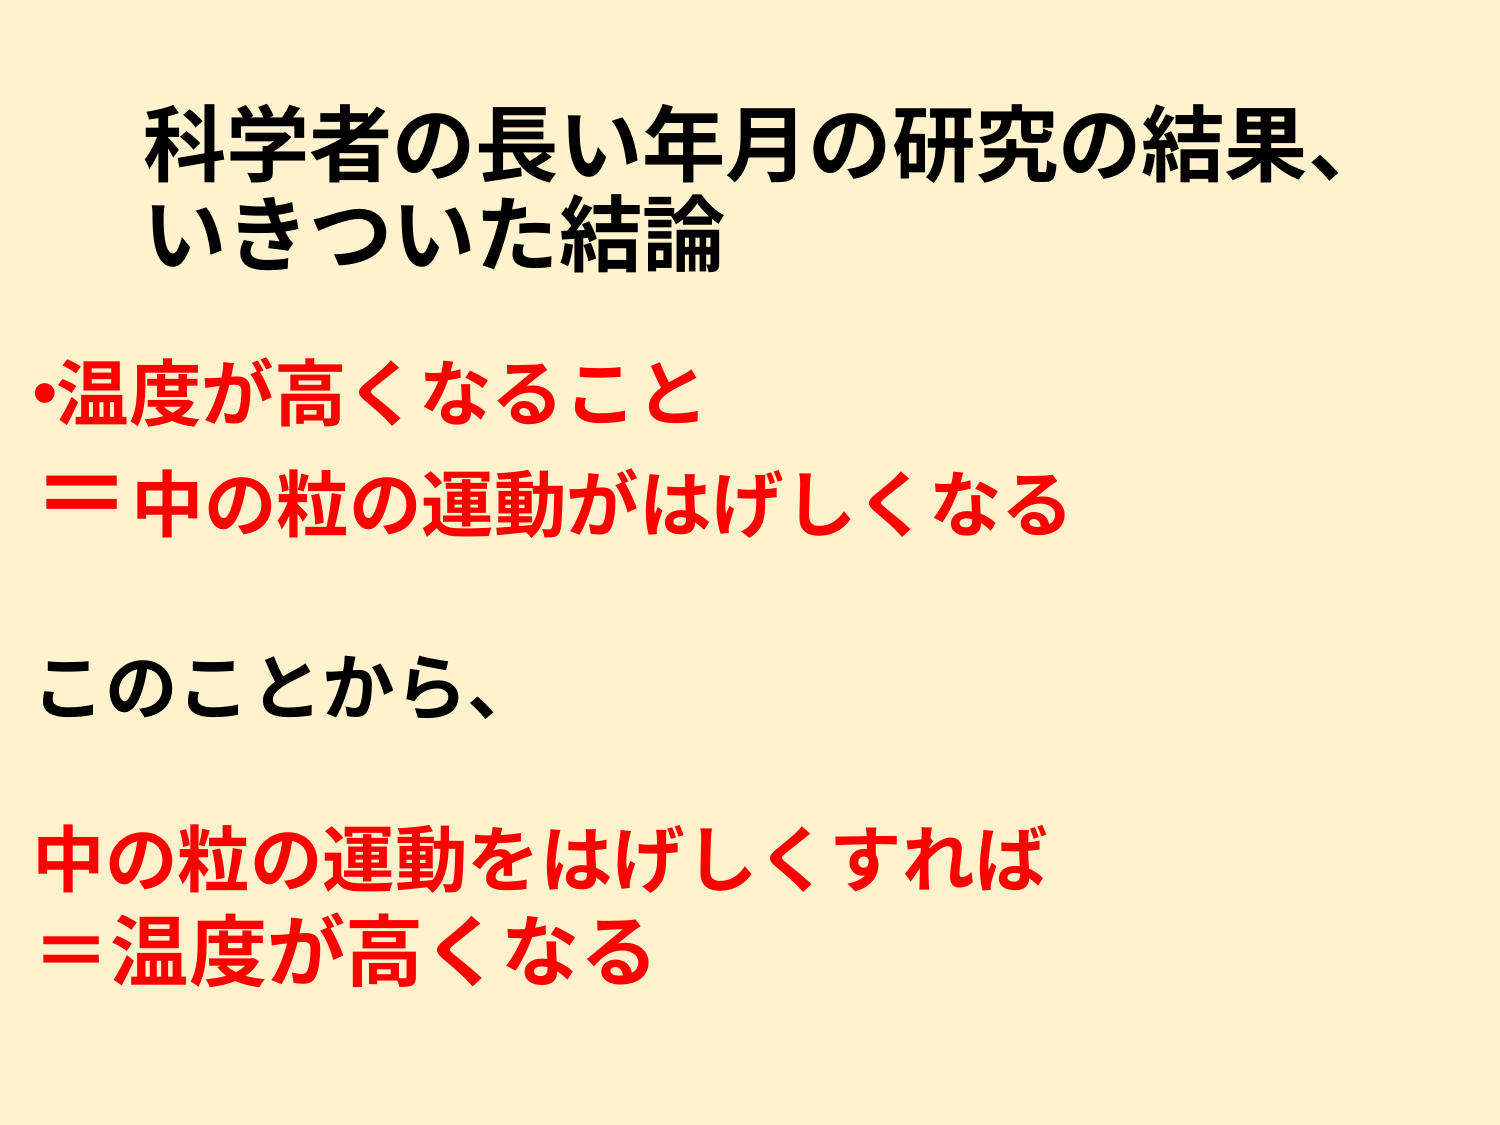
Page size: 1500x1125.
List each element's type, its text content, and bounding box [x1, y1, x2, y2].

text_box 科学者の長い年月の研究の結果、 いきついた結論 [128, 84, 1422, 303]
list 温度が高くなること ＝中の粒の運動がはげしくなる このことから、 中の粒の運動をはげしくすれば ＝温度が高くなる [17, 349, 1395, 1012]
